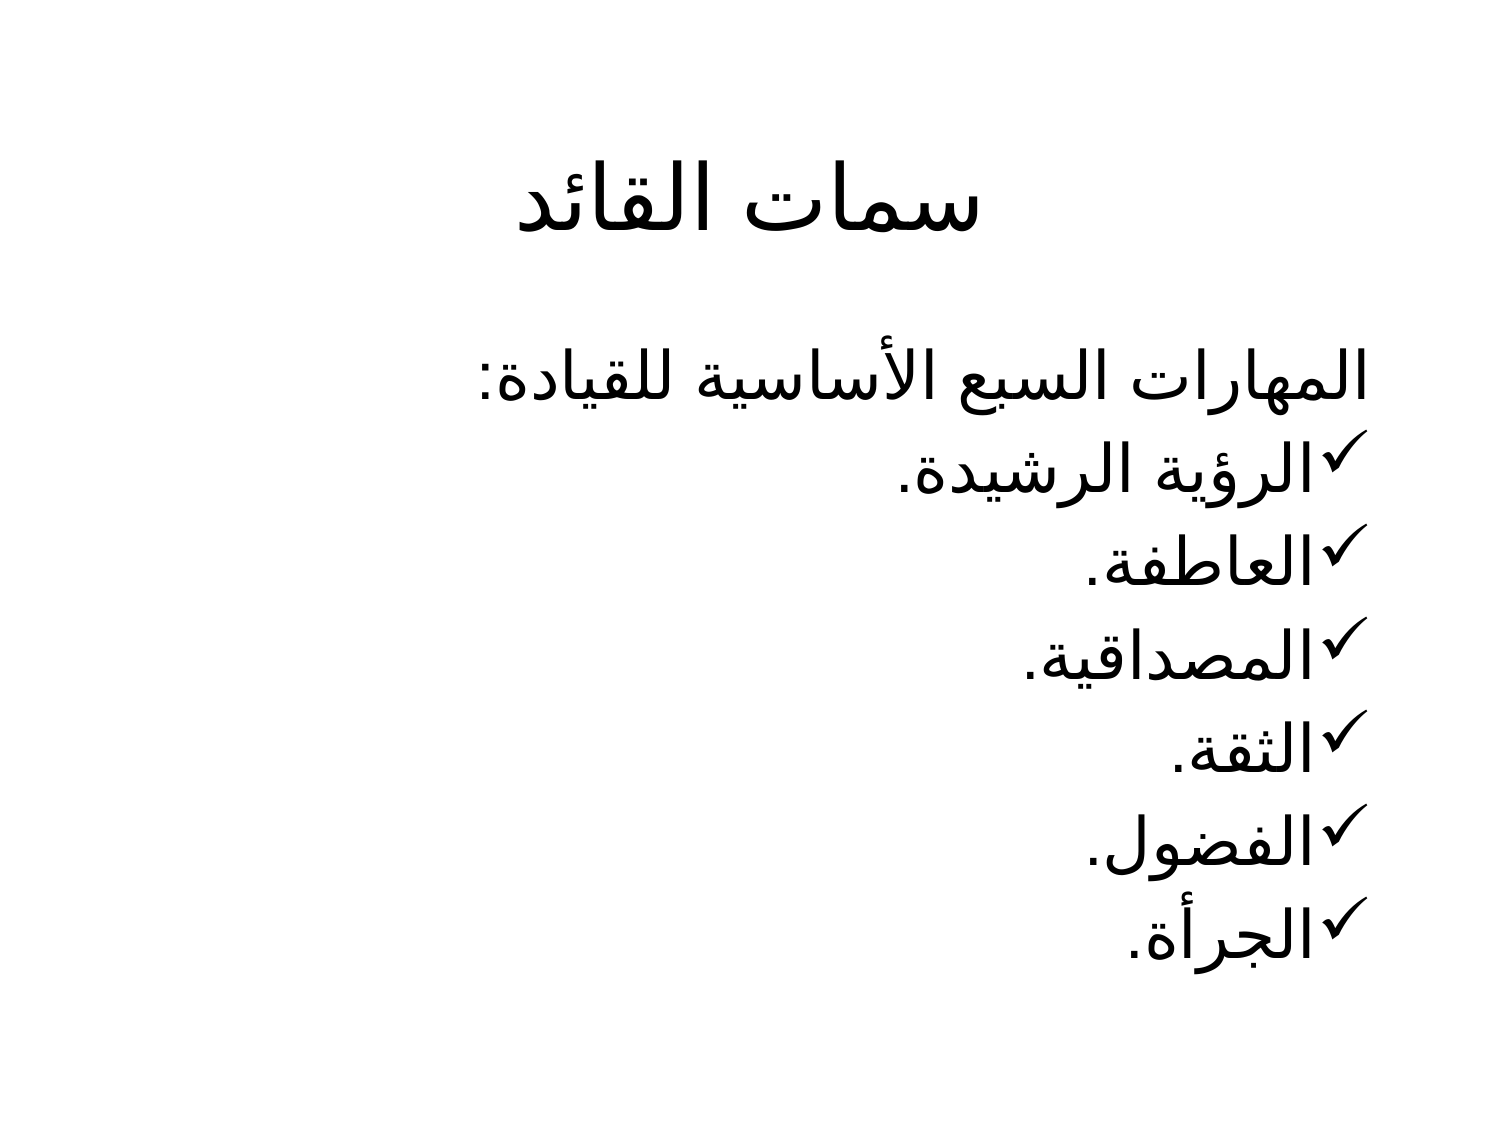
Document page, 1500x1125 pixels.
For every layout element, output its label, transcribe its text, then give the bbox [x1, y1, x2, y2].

list المهارات السبع الأساسية للقيادة: الرؤية الرشيدة. العاطفة. المصداقية. الثقة. الفضول. الجرأة. [112, 324, 1388, 1001]
title سمات القائد [112, 99, 1388, 288]
